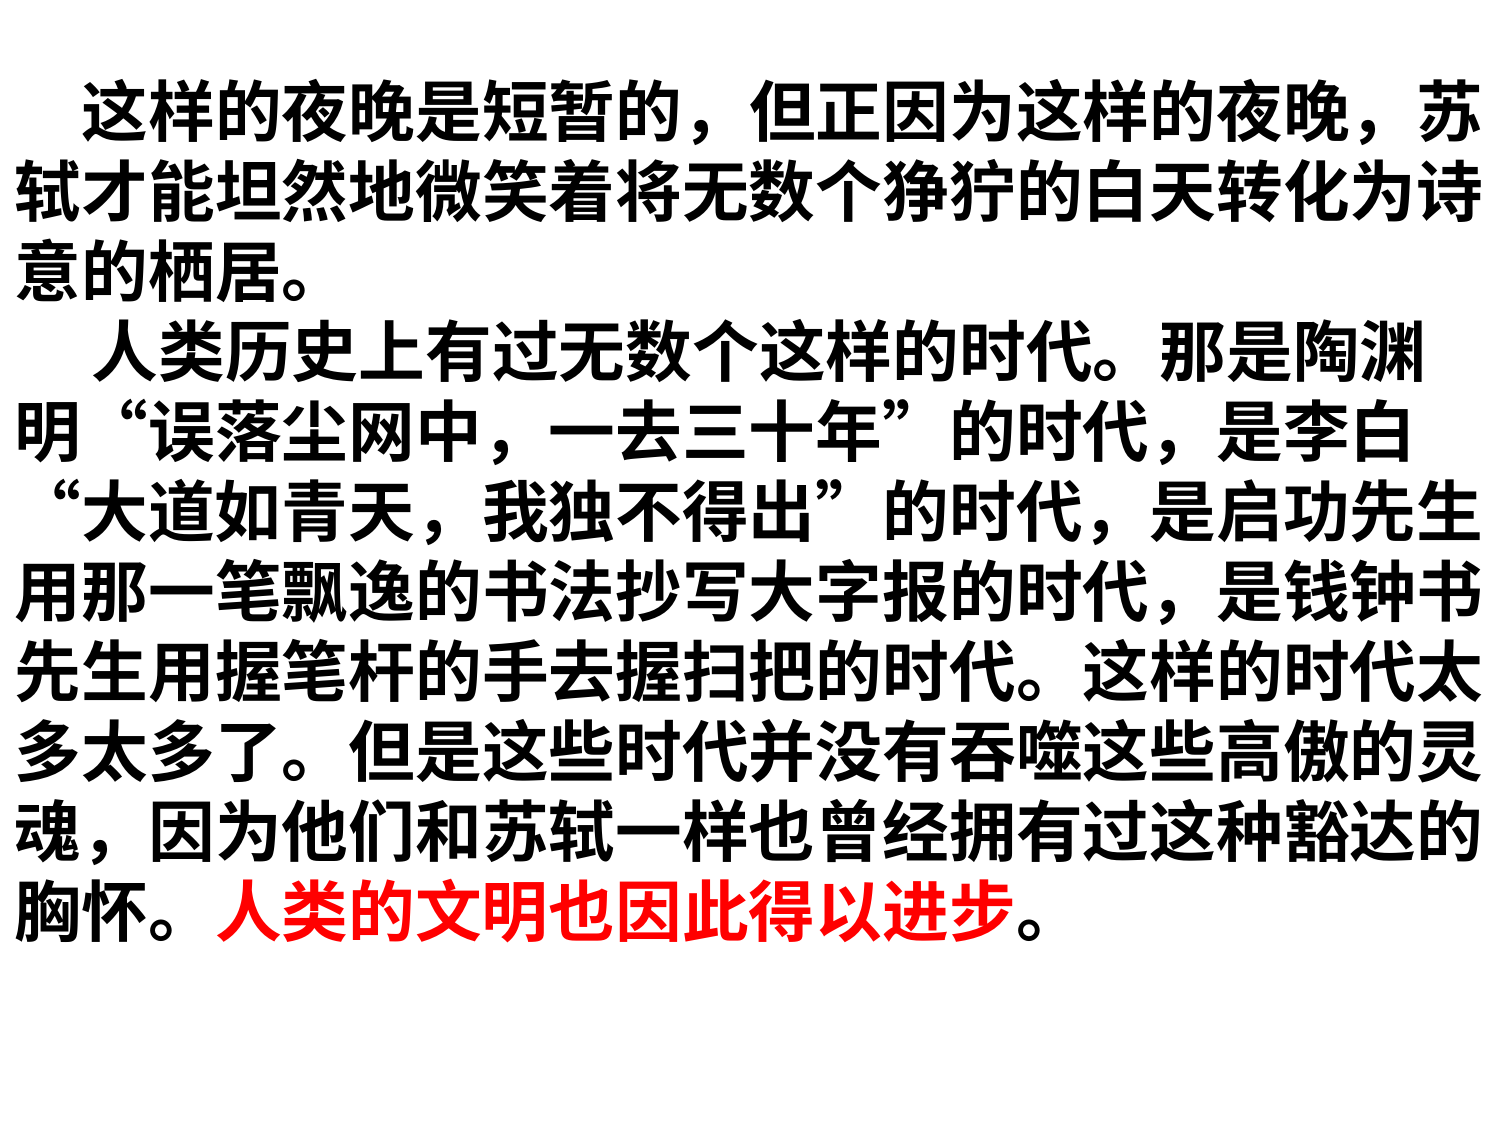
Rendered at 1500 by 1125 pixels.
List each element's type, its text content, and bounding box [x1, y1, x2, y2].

text_box 这样的夜晚是短暂的，但正因为这样的夜晚，苏轼才能坦然地微笑着将无数个狰狞的白天转化为诗意的栖居。 人类历史上有过无数个这样的时代。那是陶渊明“误落尘网中，一去三十年”的时代，是李白“大道如青天，我独不得出”的时代，是启功先生用那一笔飘逸的书法抄写大字报的时代，是钱钟书先生用握笔杆的手去握扫把的时代。这样的时代太多太多了。但是这些时代并没有吞噬这些高傲的灵魂，因为他们和苏轼一样也曾经拥有过这种豁达的胸怀。人类的文明也因此得以进步。 [0, 62, 1500, 957]
